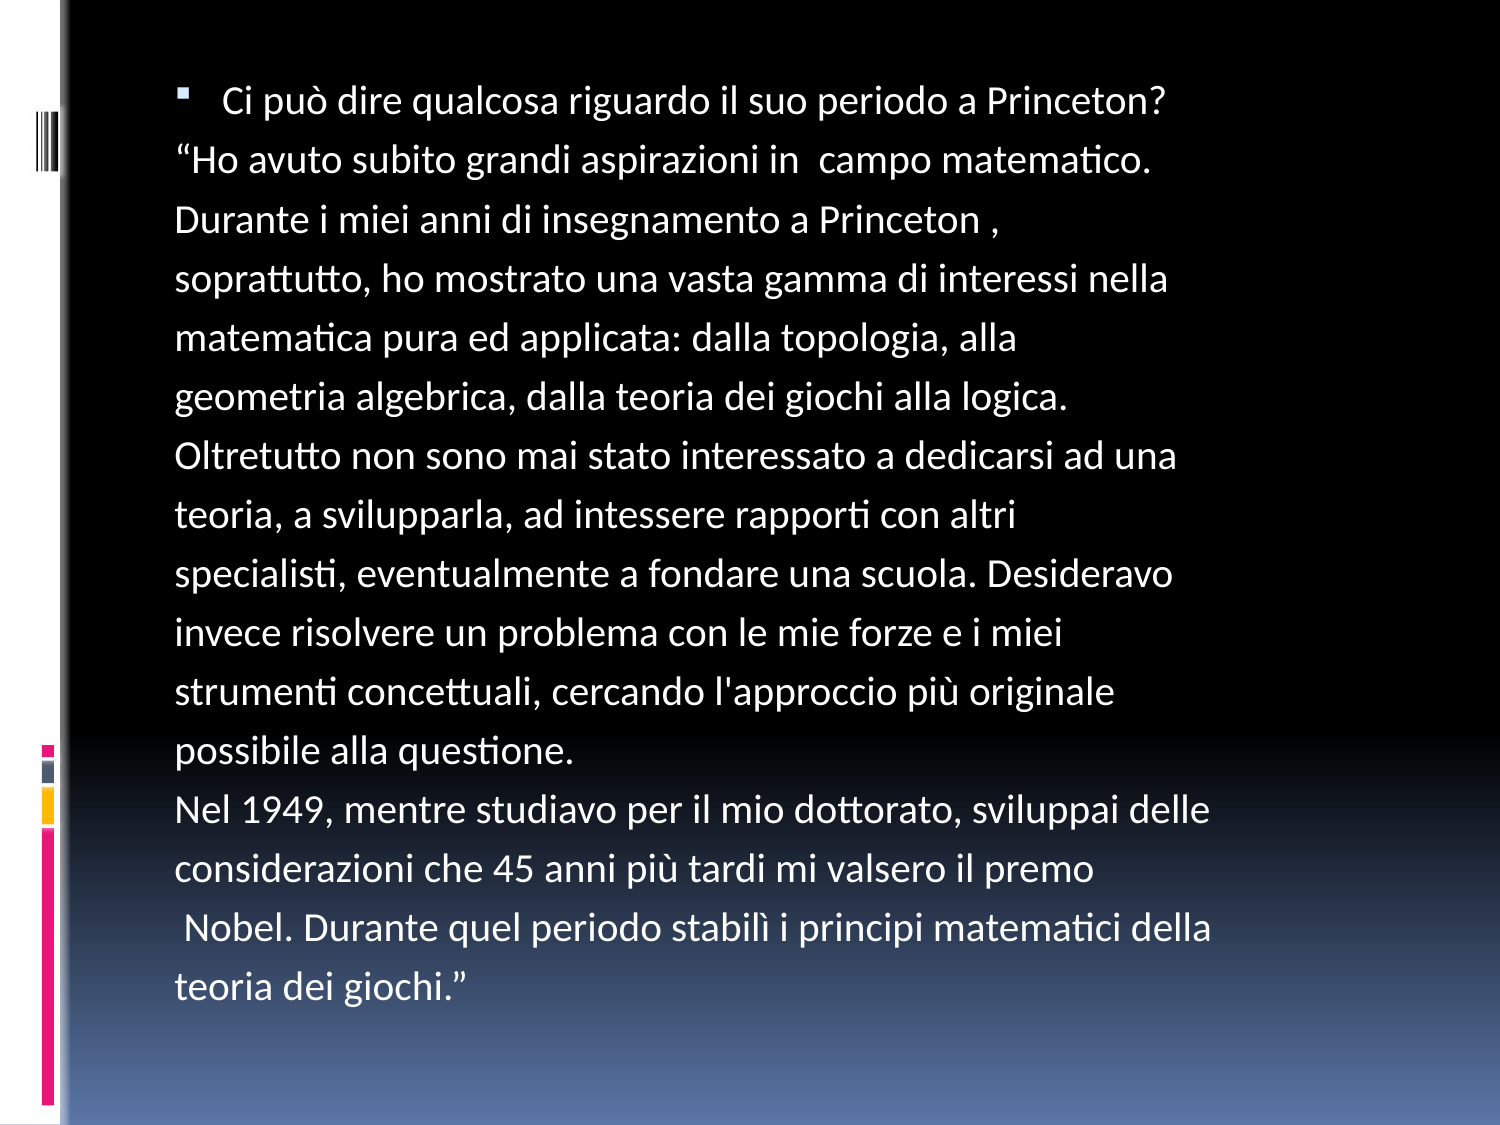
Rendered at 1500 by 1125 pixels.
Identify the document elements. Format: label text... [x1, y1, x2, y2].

list Ci può dire qualcosa riguardo il suo periodo a Princeton? “Ho avuto subito grandi aspirazioni in campo matematico. Durante i miei anni di insegnamento a Princeton , soprattutto, ho mostrato una vasta gamma di interessi nella matematica pura ed applicata: dalla topologia, alla geometria algebrica, dalla teoria dei giochi alla logica. Oltretutto non sono mai stato interessato a dedicarsi ad una teoria, a svilupparla, ad intessere rapporti con altri specialisti, eventualmente a fondare una scuola. Desideravo invece risolvere un problema con le mie forze e i miei strumenti concettuali, cercando l'approccio più originale possibile alla questione. Nel 1949, mentre studiavo per il mio dottorato, sviluppai delle considerazioni che 45 anni più tardi mi valsero il premo Nobel. Durante quel periodo stabilì i principi matematici della teoria dei giochi.” [150, 66, 1425, 1043]
